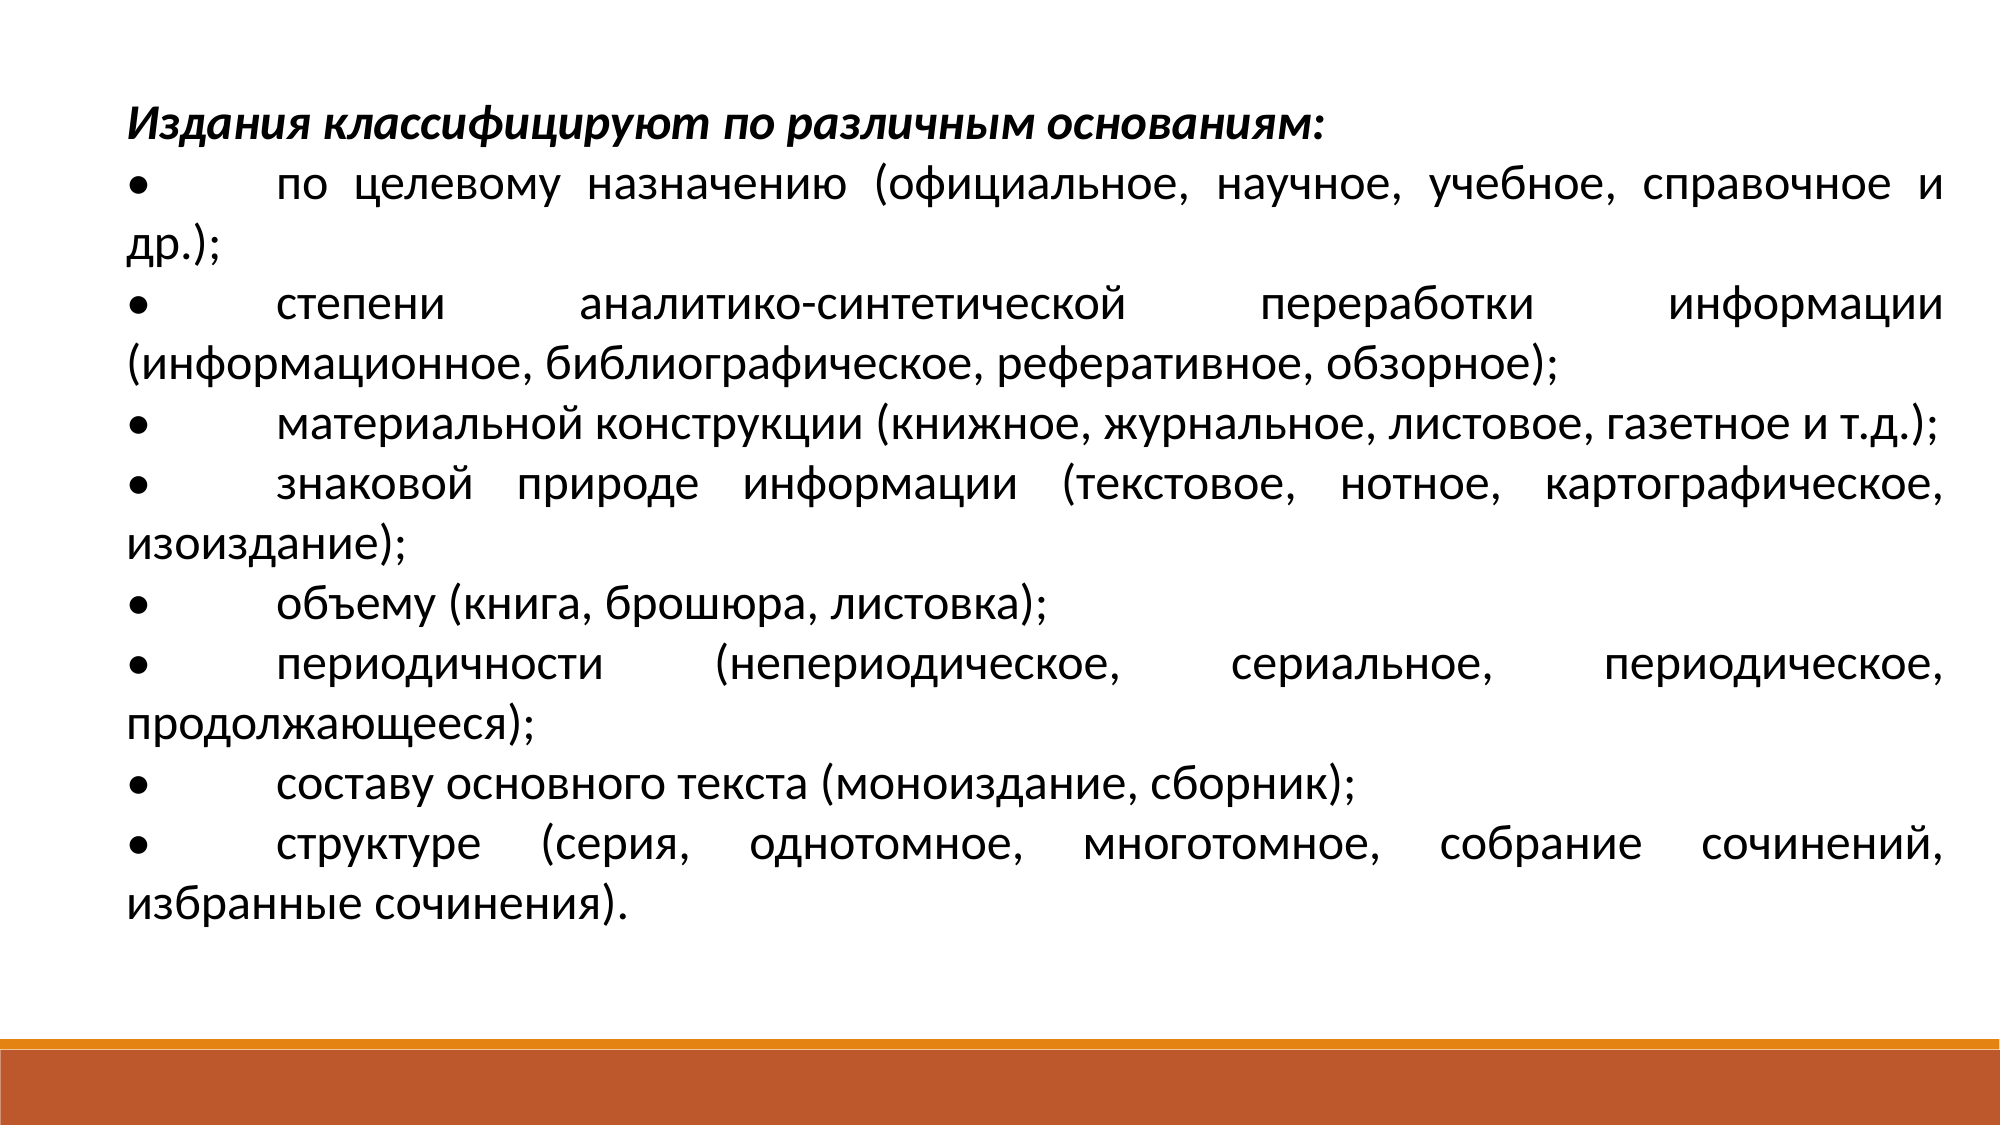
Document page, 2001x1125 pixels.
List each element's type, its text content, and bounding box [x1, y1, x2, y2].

text_box Издания классифицируют по различным основаниям: • по целевому назначению (официальное, научное, учебное, справочное и др.); • степени аналитико-синтетической переработки информации (информационное, библиографическое, реферативное, обзорное); • материальной конструкции (книжное, журнальное, листовое, газетное и т.д.); • знаковой природе информации (текстовое, нотное, картографическое, изоиздание); • объему (книга, брошюра, листовка); • периодичности (непериодическое, сериальное, периодическое, продолжающееся); • составу основного текста (моноиздание, сборник); • структуре (серия, однотомное, многотомное, собрание сочинений, избранные сочинения). [111, 81, 1959, 937]
